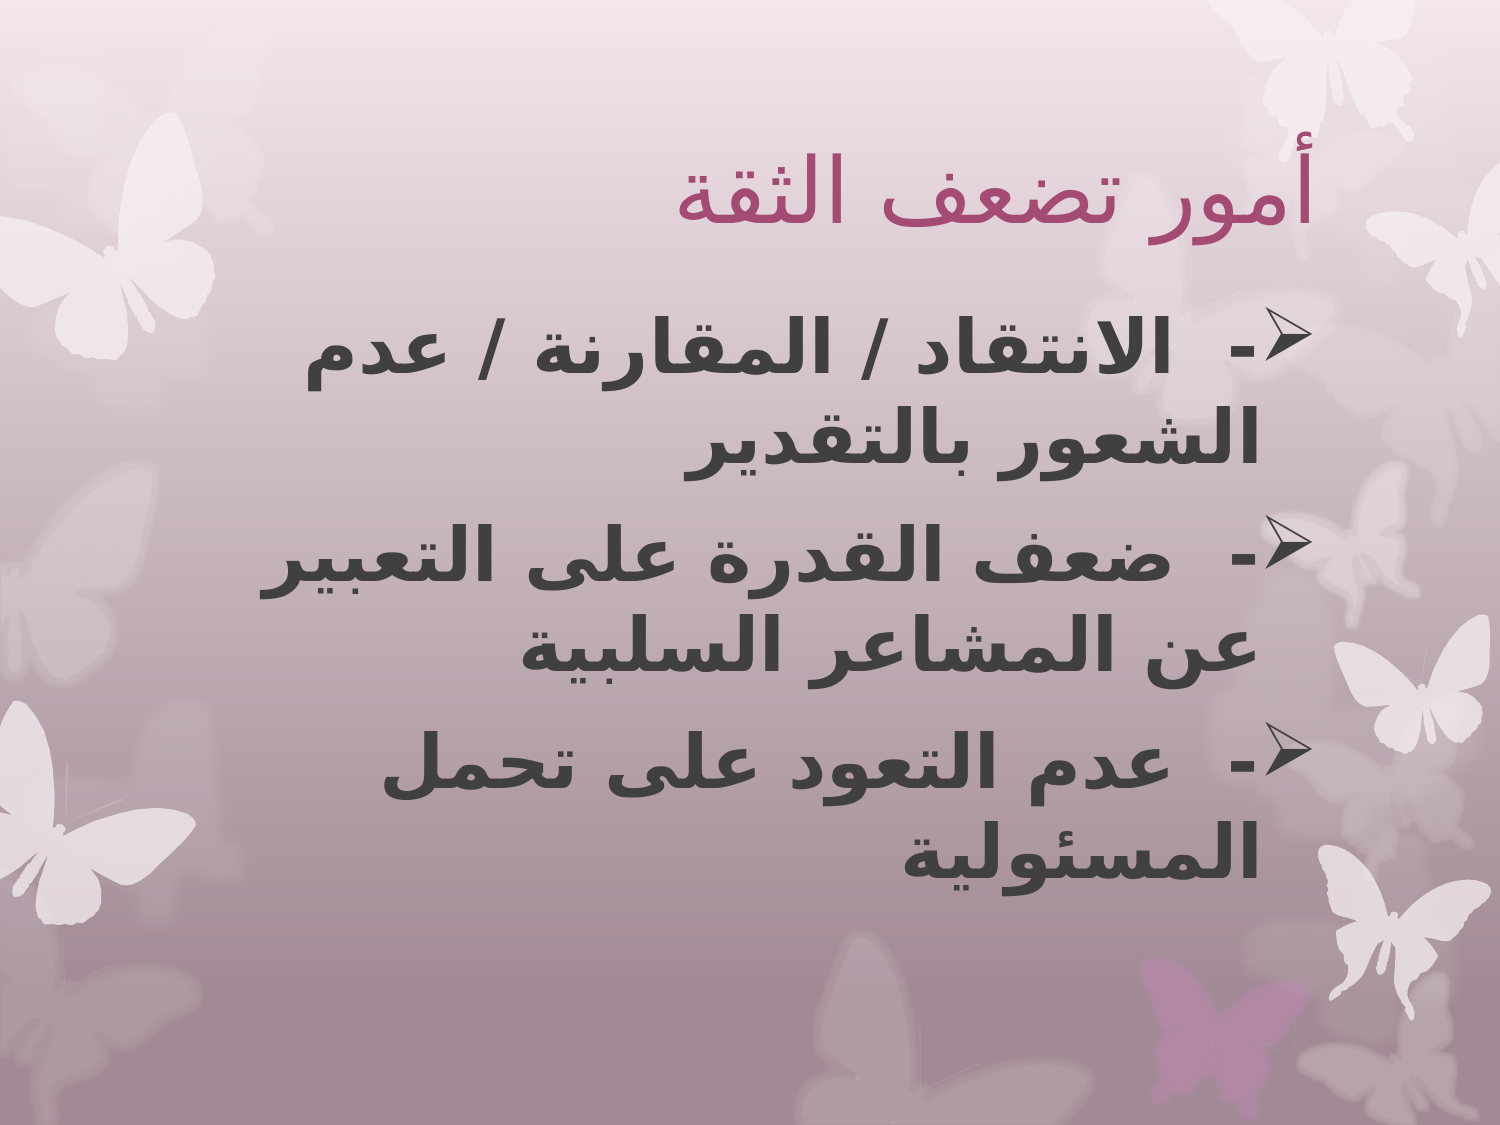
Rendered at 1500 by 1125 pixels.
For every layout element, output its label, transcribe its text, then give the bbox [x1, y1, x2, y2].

list - الانتقاد / المقارنة / عدم الشعور بالتقدير - ضعف القدرة على التعبير عن المشاعر السلبية - عدم التعود على تحمل المسئولية [165, 296, 1335, 962]
title أمور تضعف الثقة [165, 110, 1335, 263]
